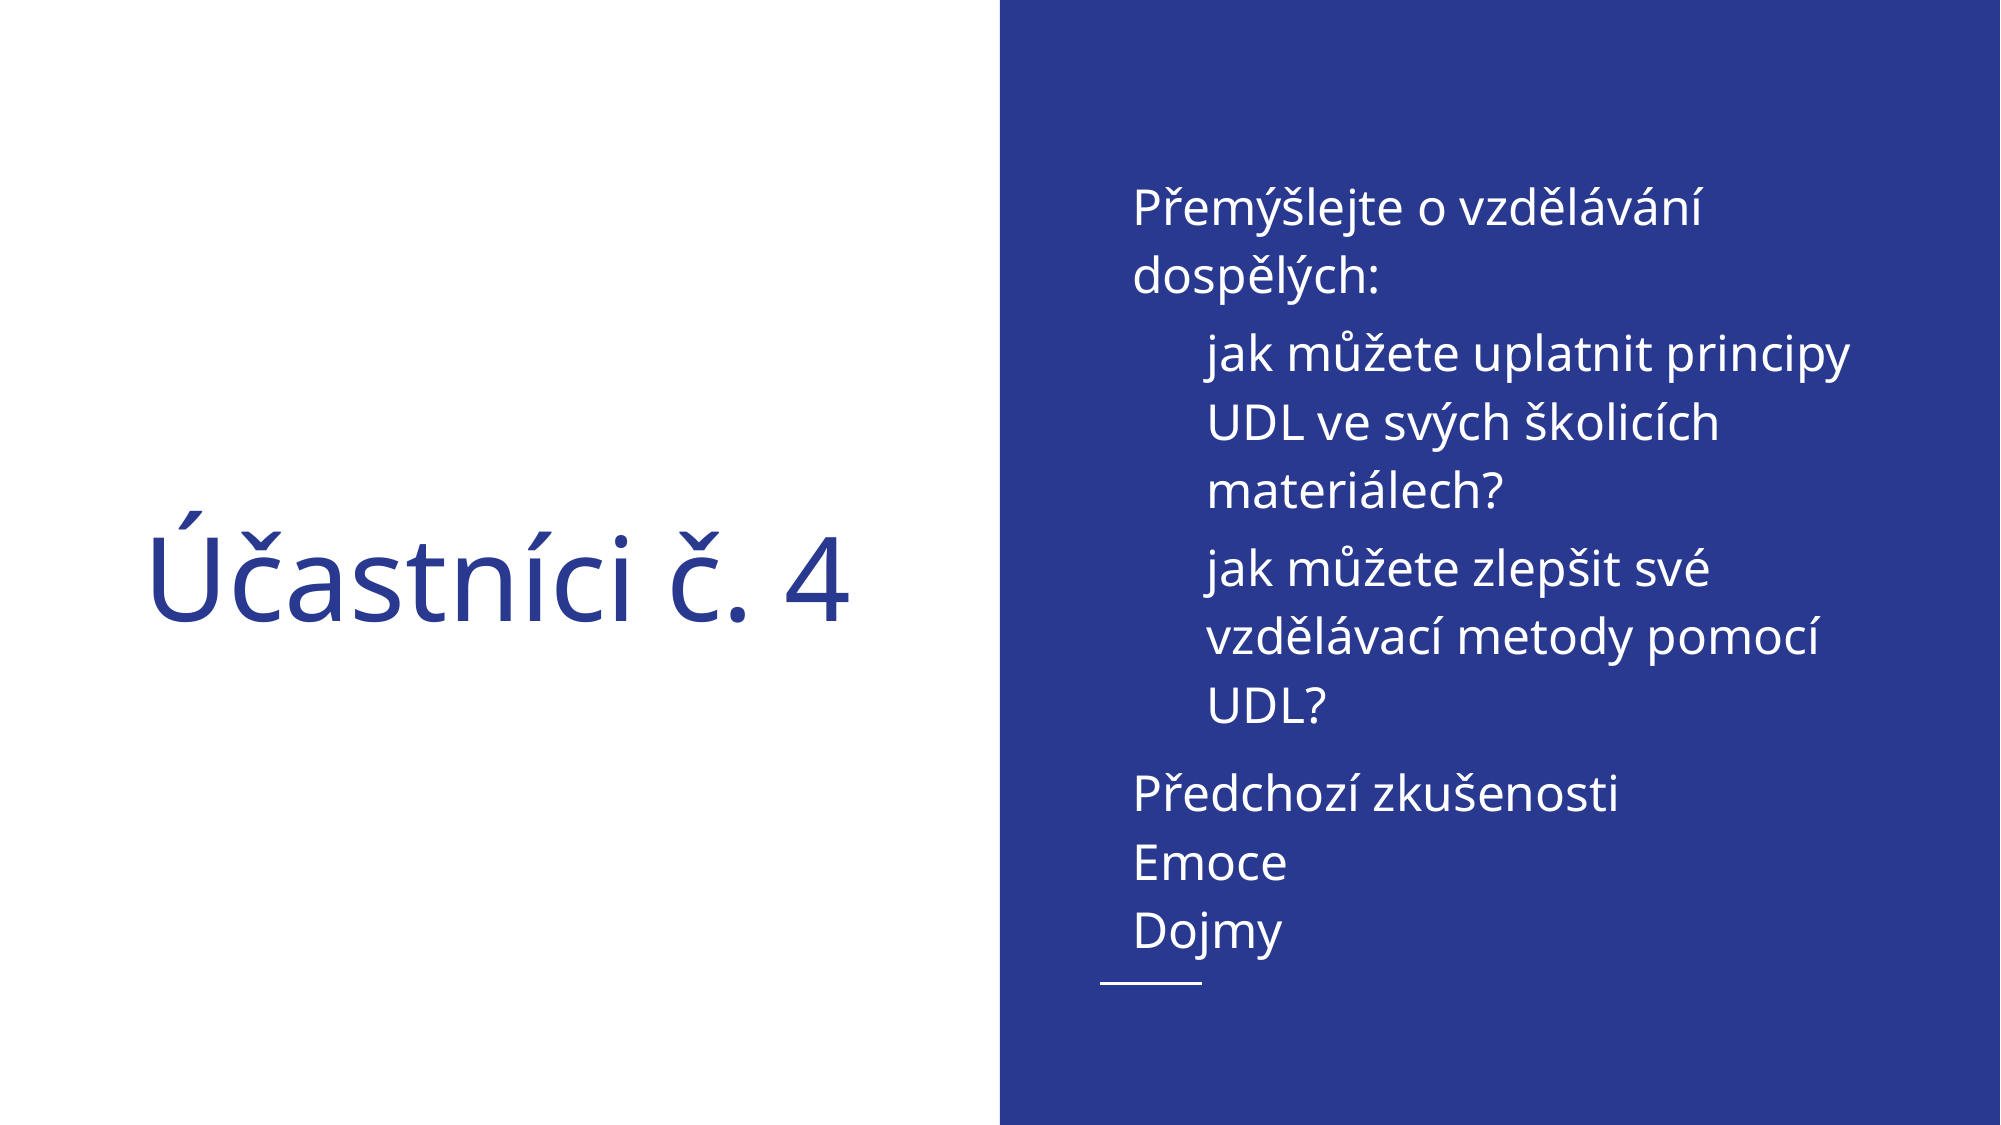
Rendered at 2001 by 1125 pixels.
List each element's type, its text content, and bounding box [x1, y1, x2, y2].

list Přemýšlejte o vzdělávání dospělých: jak můžete uplatnit principy UDL ve svých školicích materiálech? jak můžete zlepšit své vzdělávací metody pomocí UDL? Předchozí zkušenosti Emoce Dojmy [1080, 158, 1920, 967]
title Účastníci č. 4 [54, 472, 940, 653]
